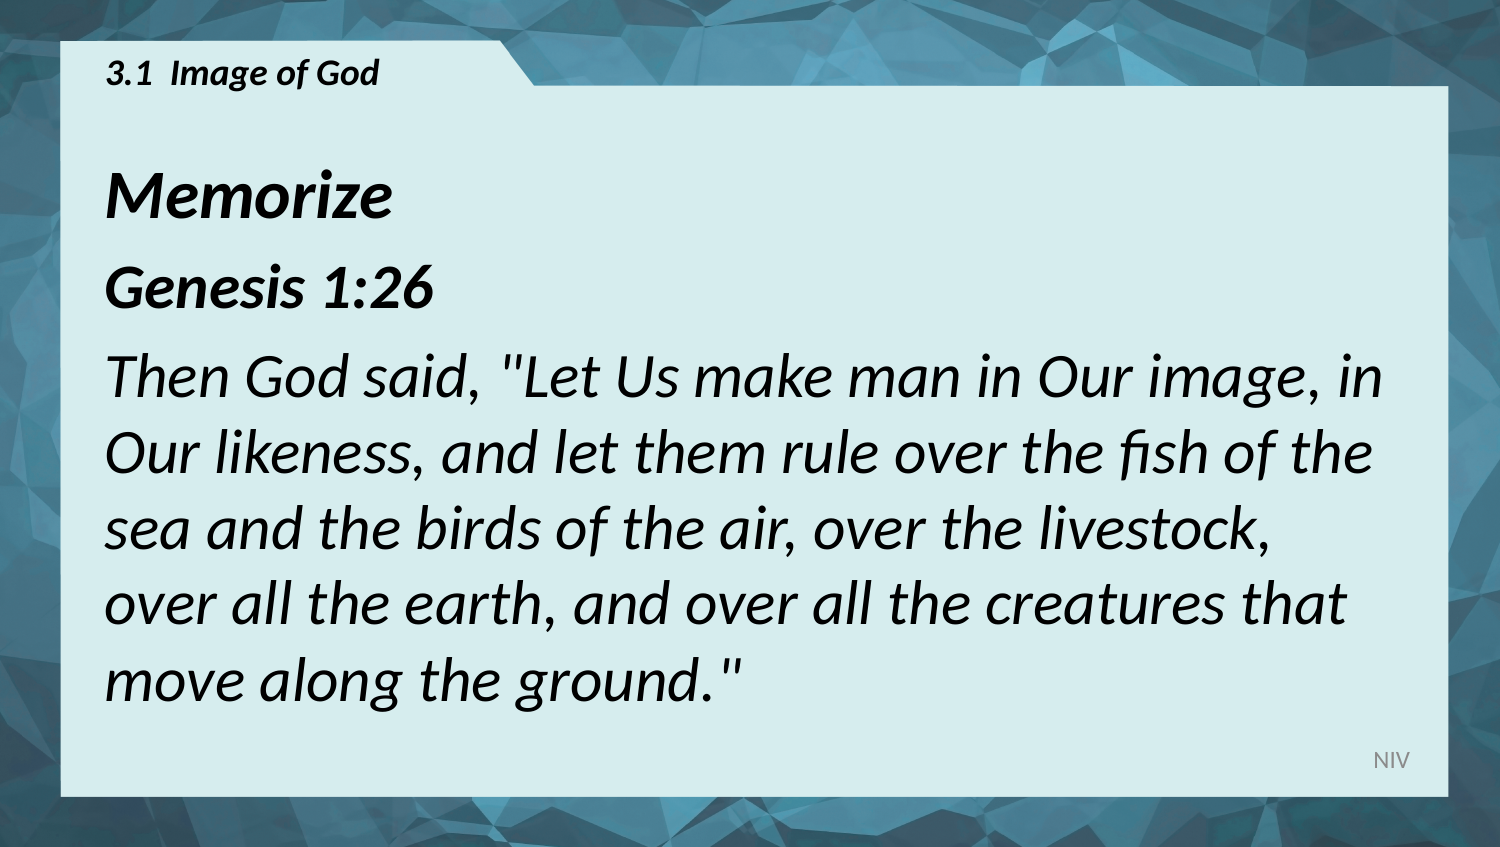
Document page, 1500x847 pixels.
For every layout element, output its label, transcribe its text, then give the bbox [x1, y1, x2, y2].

list Memorize Genesis 1:26 Then God said, "Let Us make man in Our image, in Our likeness, and let them rule over the fish of the sea and the birds of the air, over the livestock, over all the earth, and over all the creatures that move along the ground." [89, 141, 1403, 722]
footer NIV [950, 736, 1425, 782]
picture [0, 0, 1500, 847]
title 3.1 Image of God [89, 33, 1420, 108]
